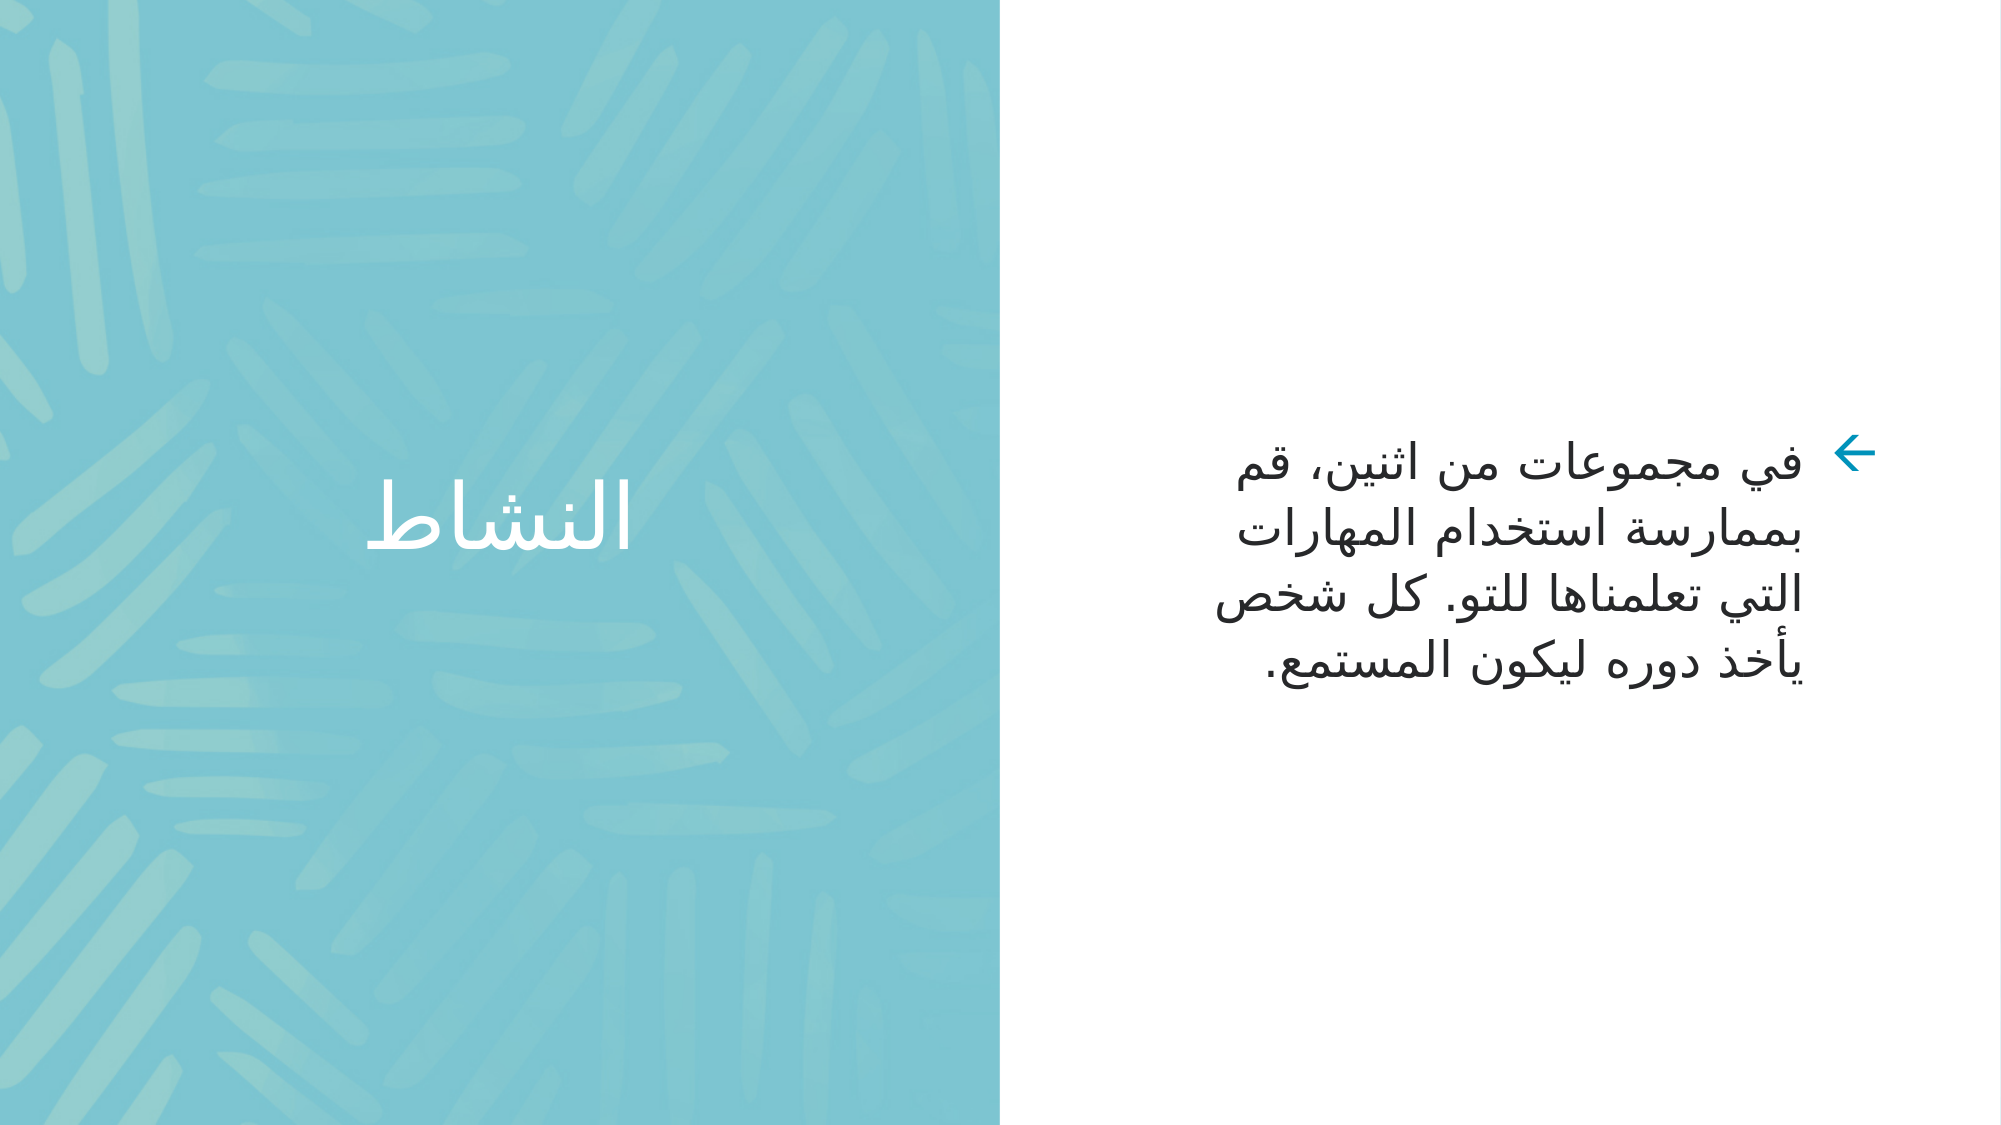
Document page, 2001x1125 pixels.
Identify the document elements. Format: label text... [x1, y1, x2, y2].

list في مجموعات من اثنين، قم بممارسة استخدام المهارات التي تعلمناها للتو. كل شخص يأخذ دوره ليكون المستمع. [1152, 140, 1888, 971]
title النشاط [108, 396, 892, 651]
picture [0, 0, 2001, 1125]
